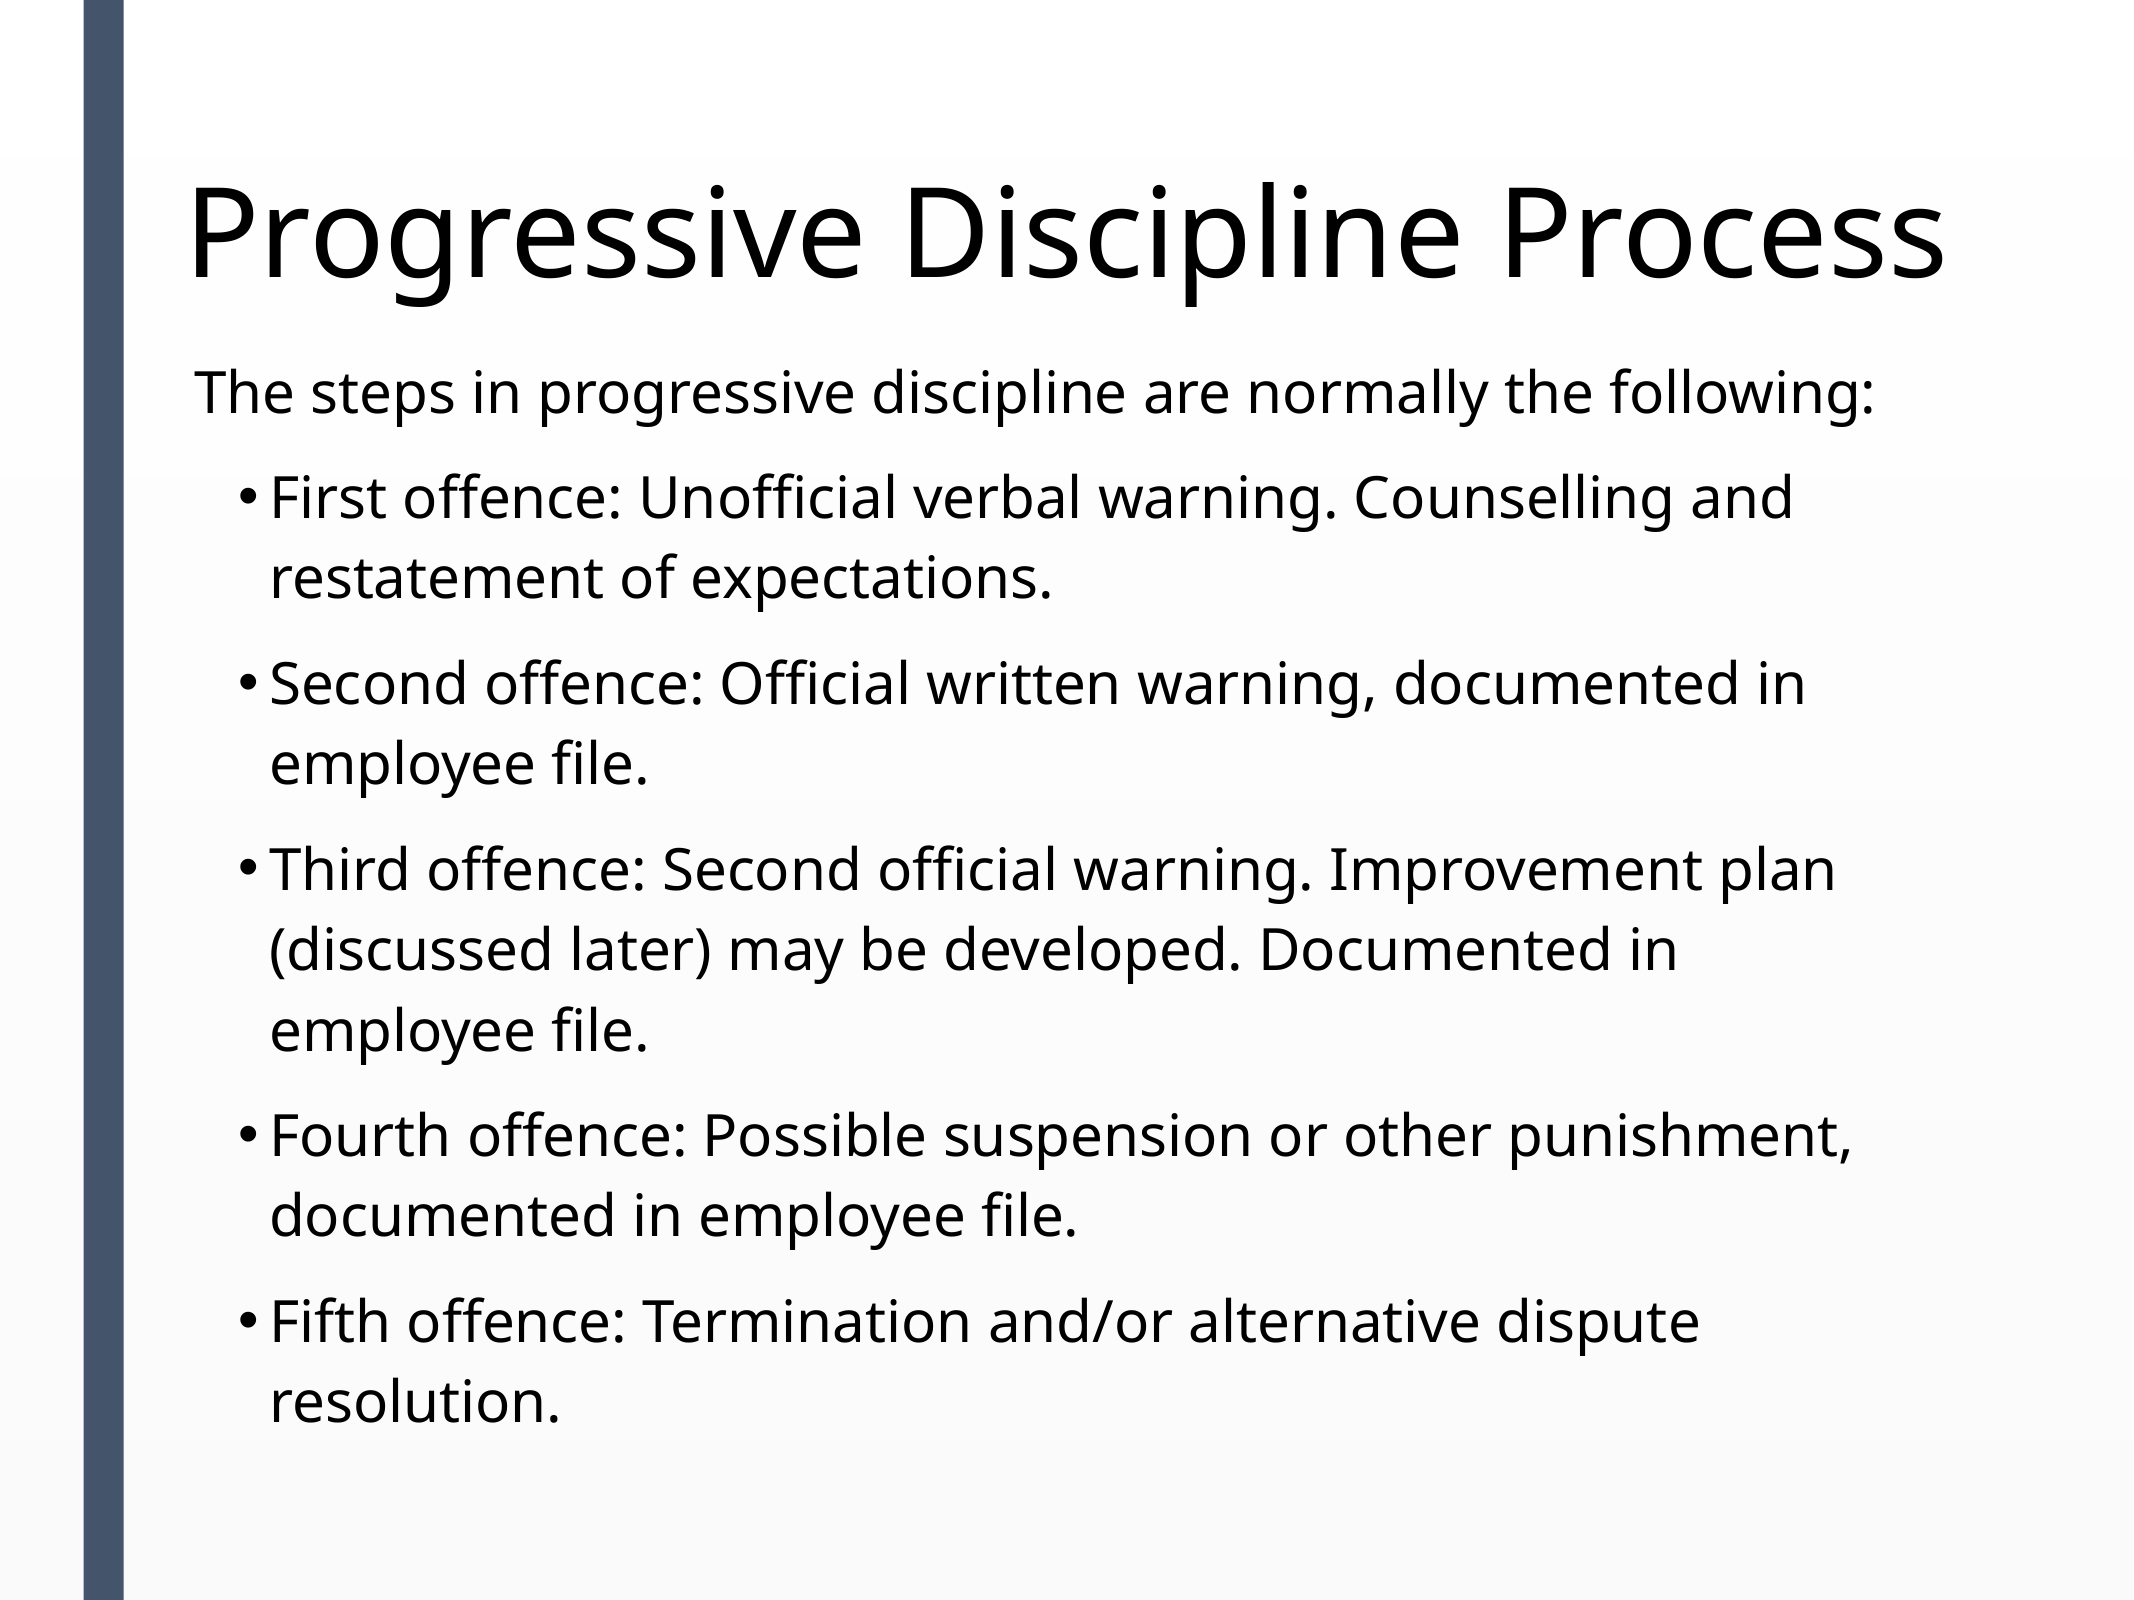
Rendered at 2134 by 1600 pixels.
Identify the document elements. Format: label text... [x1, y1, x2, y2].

list The steps in progressive discipline are normally the following: First offence: Unofficial verbal warning. Counselling and restatement of expectations. Second offence: Official written warning, documented in employee file. Third offence: Second official warning. Improvement plan (discussed later) may be developed. Documented in employee file. Fourth offence: Possible suspension or other punishment, documented in employee file. Fifth offence: Termination and/or alternative dispute resolution. [186, 368, 1961, 1411]
title Progressive Discipline Process [72, 138, 2061, 317]
